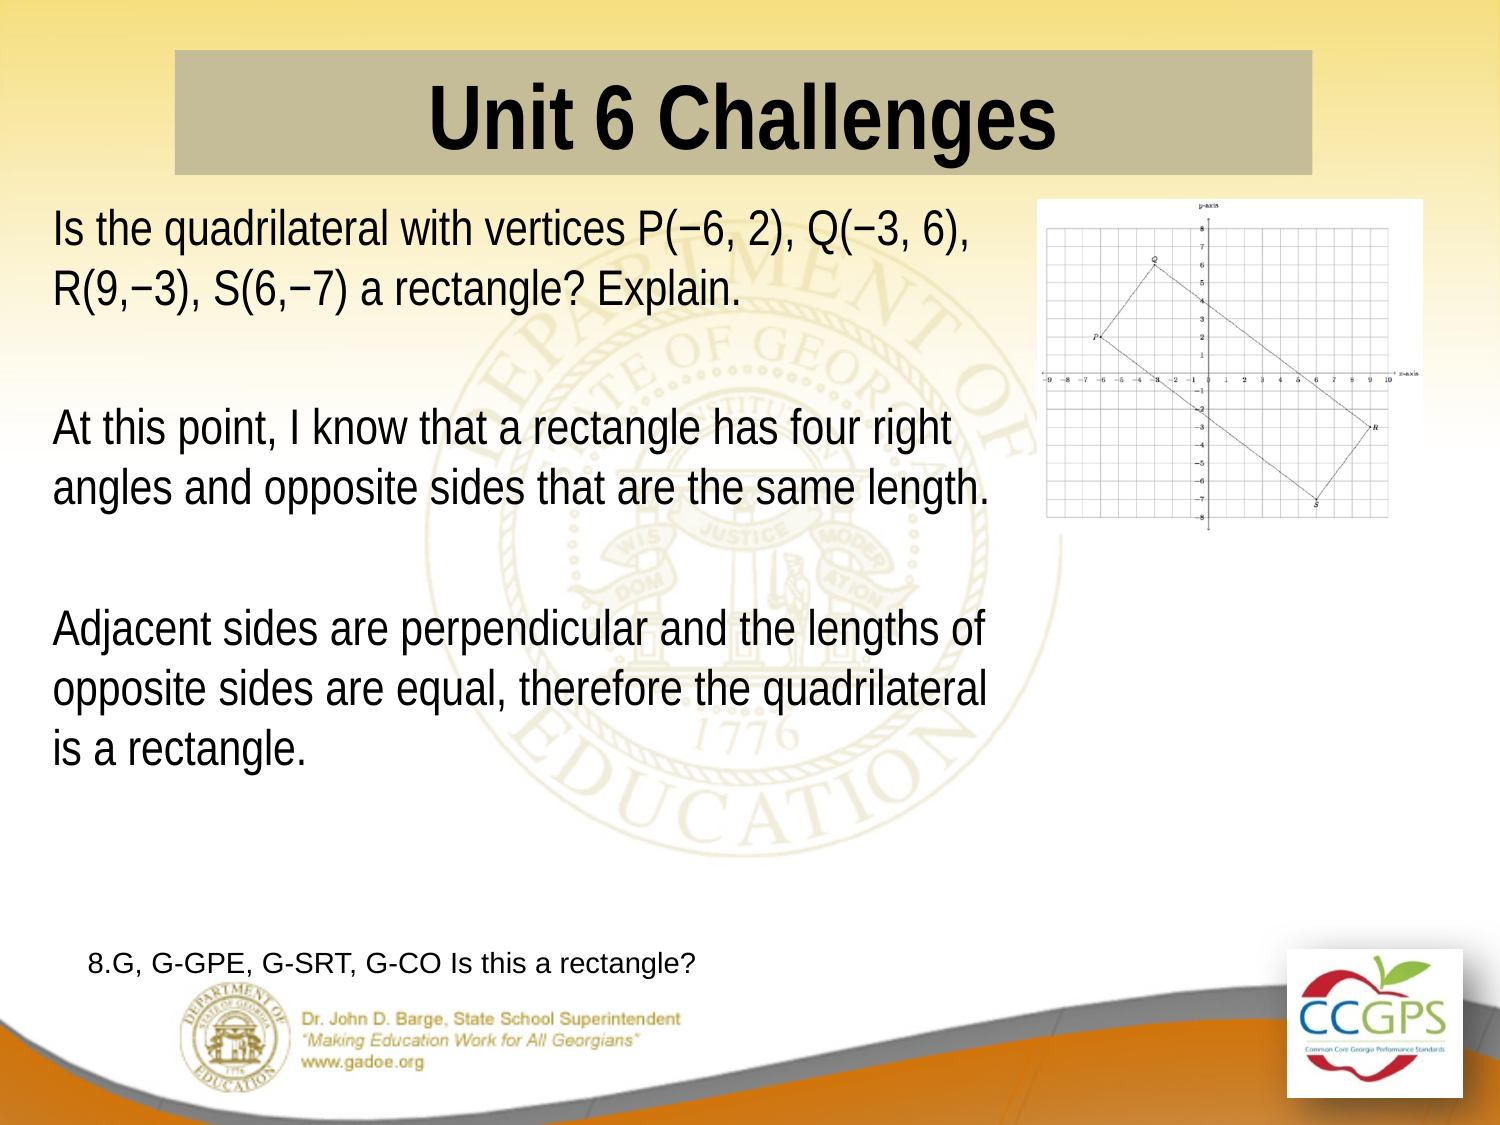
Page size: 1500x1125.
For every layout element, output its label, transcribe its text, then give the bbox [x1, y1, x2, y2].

picture [0, 0, 1500, 1125]
list Is the quadrilateral with vertices P(−6, 2), Q(−3, 6), R(9,−3), S(6,−7) a rectangle? Explain. At this point, I know that a rectangle has four right angles and opposite sides that are the same length. Adjacent sides are perpendicular and the lengths of opposite sides are equal, therefore the quadrilateral is a rectangle. [37, 187, 1013, 951]
title Unit 6 Challenges [174, 49, 1313, 176]
text_box 8.G, G-GPE, G-SRT, G-CO Is this a rectangle? [72, 937, 721, 988]
